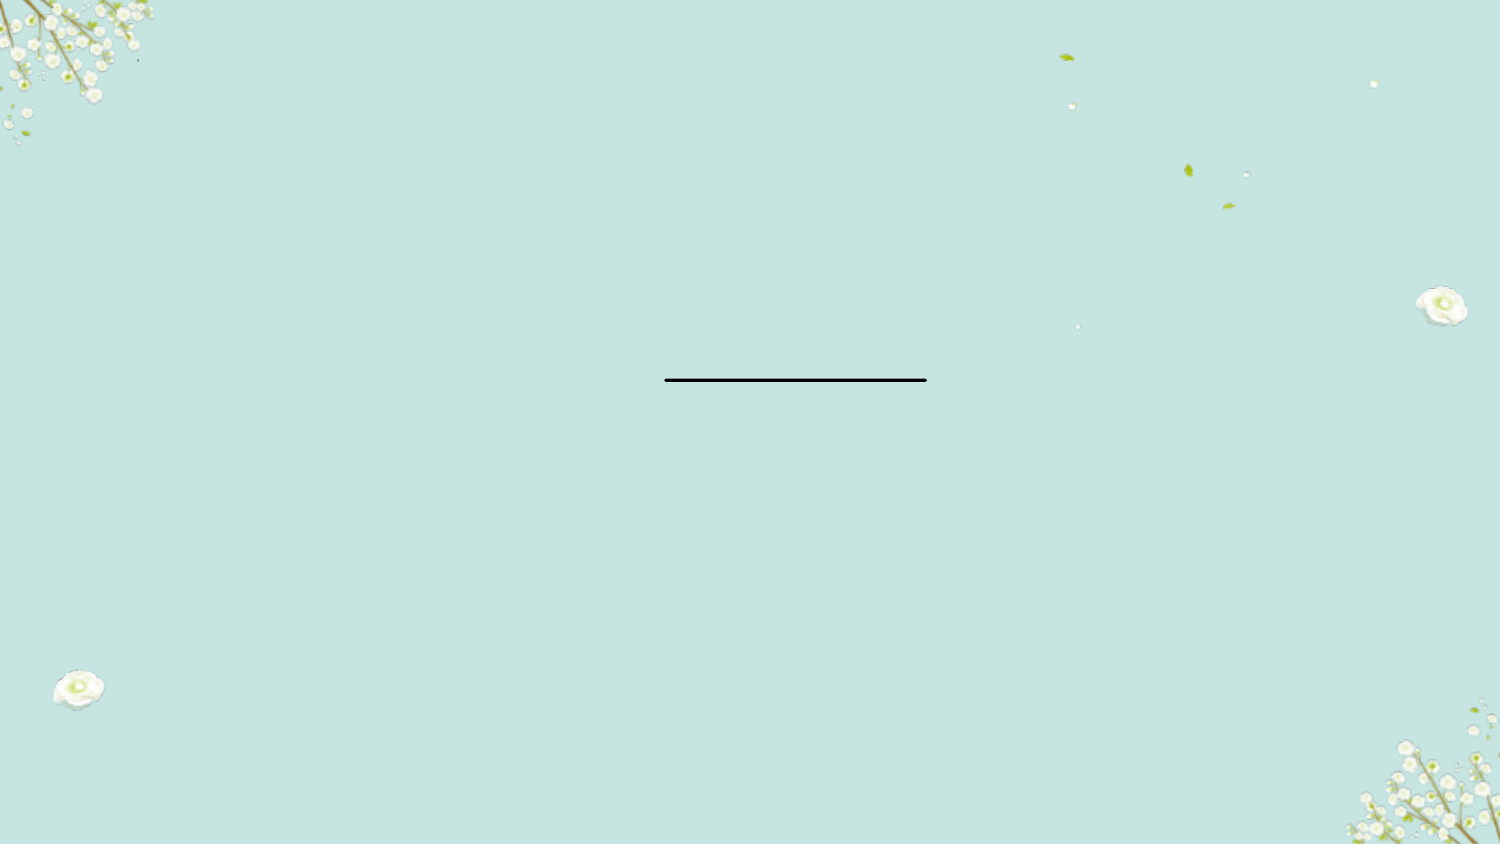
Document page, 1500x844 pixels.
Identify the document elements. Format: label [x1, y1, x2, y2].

picture [1322, 672, 1500, 844]
picture [0, 0, 178, 172]
picture [925, 23, 1477, 365]
picture [38, 651, 121, 729]
